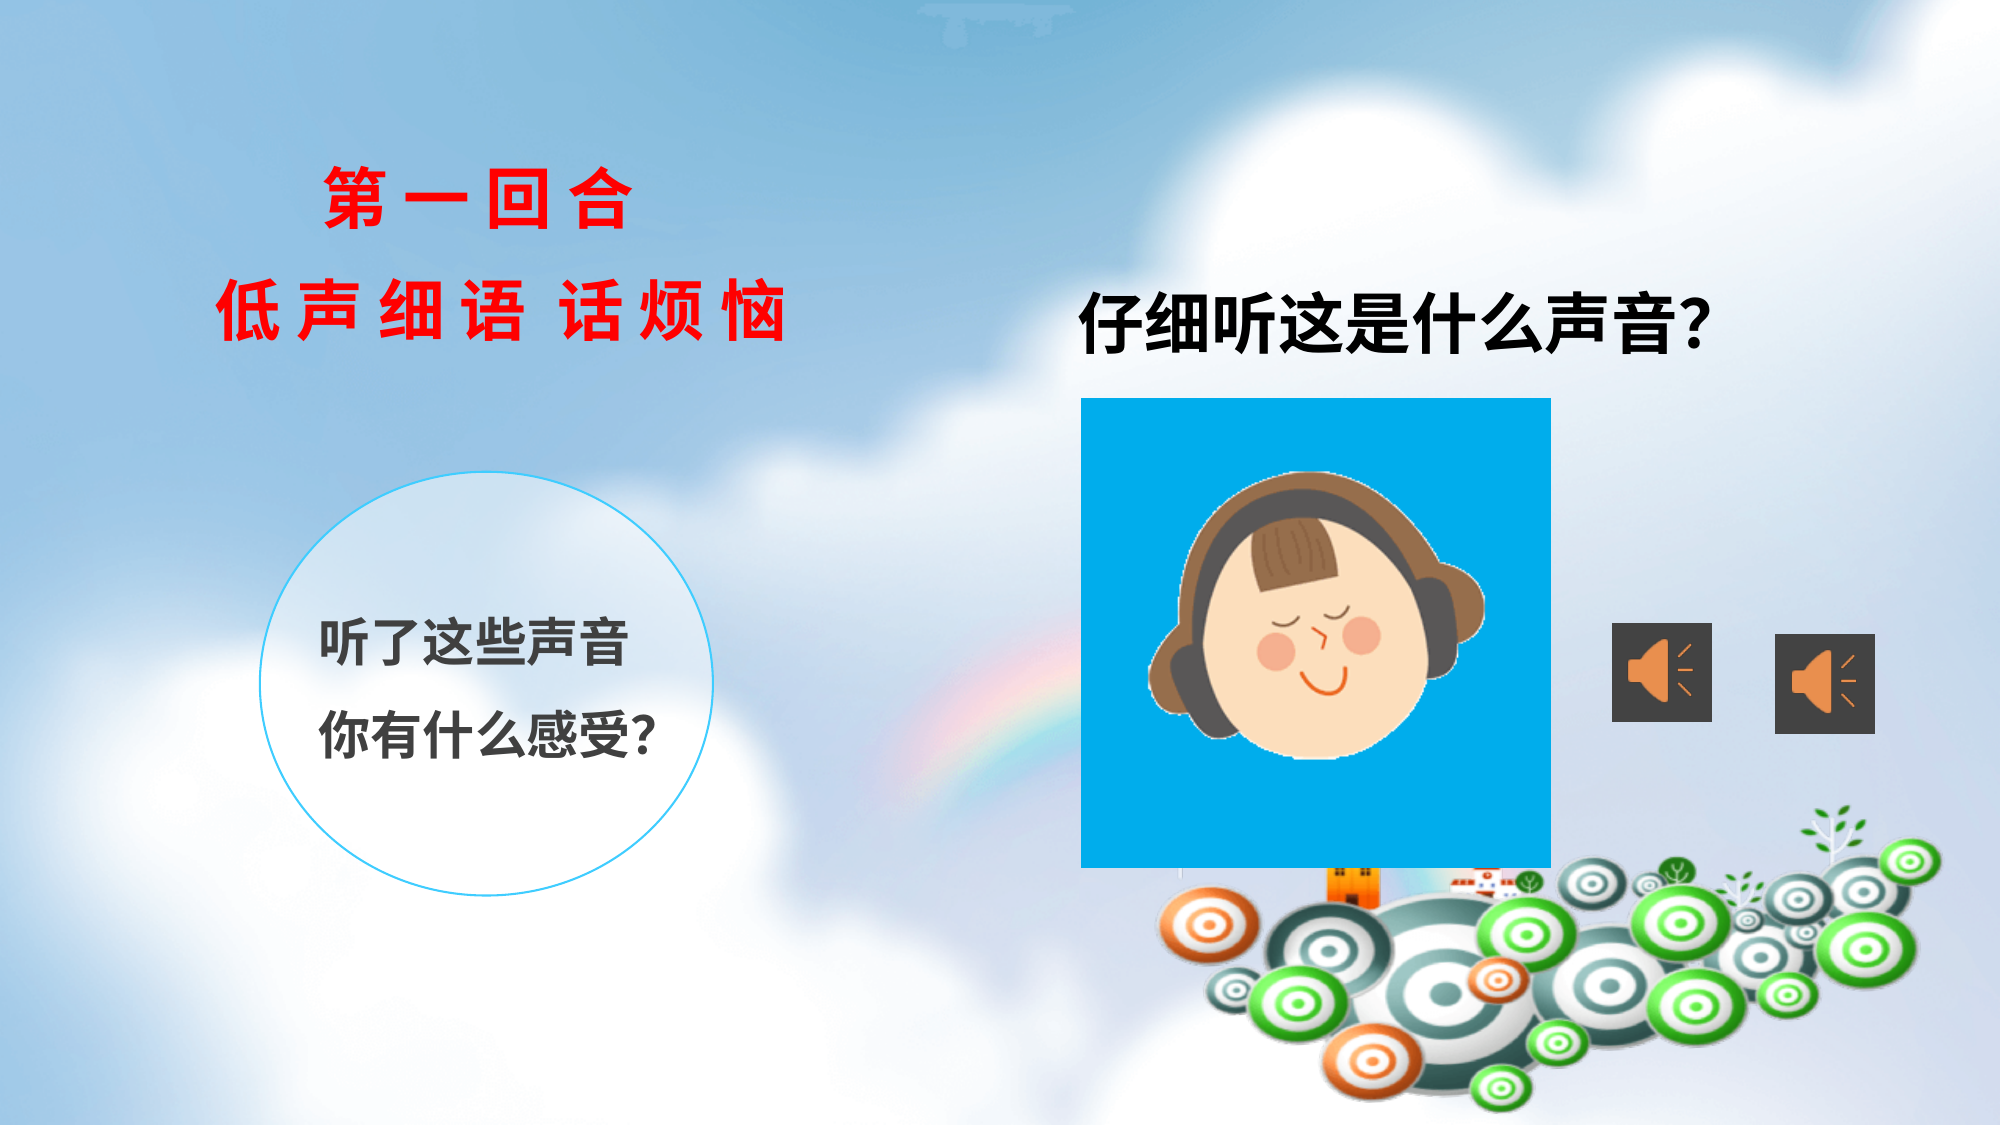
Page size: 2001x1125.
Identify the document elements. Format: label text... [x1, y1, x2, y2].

picture [1148, 472, 1485, 759]
text_box 第 一 回 合 低 声 细 语 话 烦 恼 [199, 117, 891, 469]
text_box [1144, 793, 1955, 1115]
text_box 仔细听这是什么声音？ [1063, 274, 1776, 370]
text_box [259, 471, 816, 896]
picture [0, 0, 2000, 1125]
